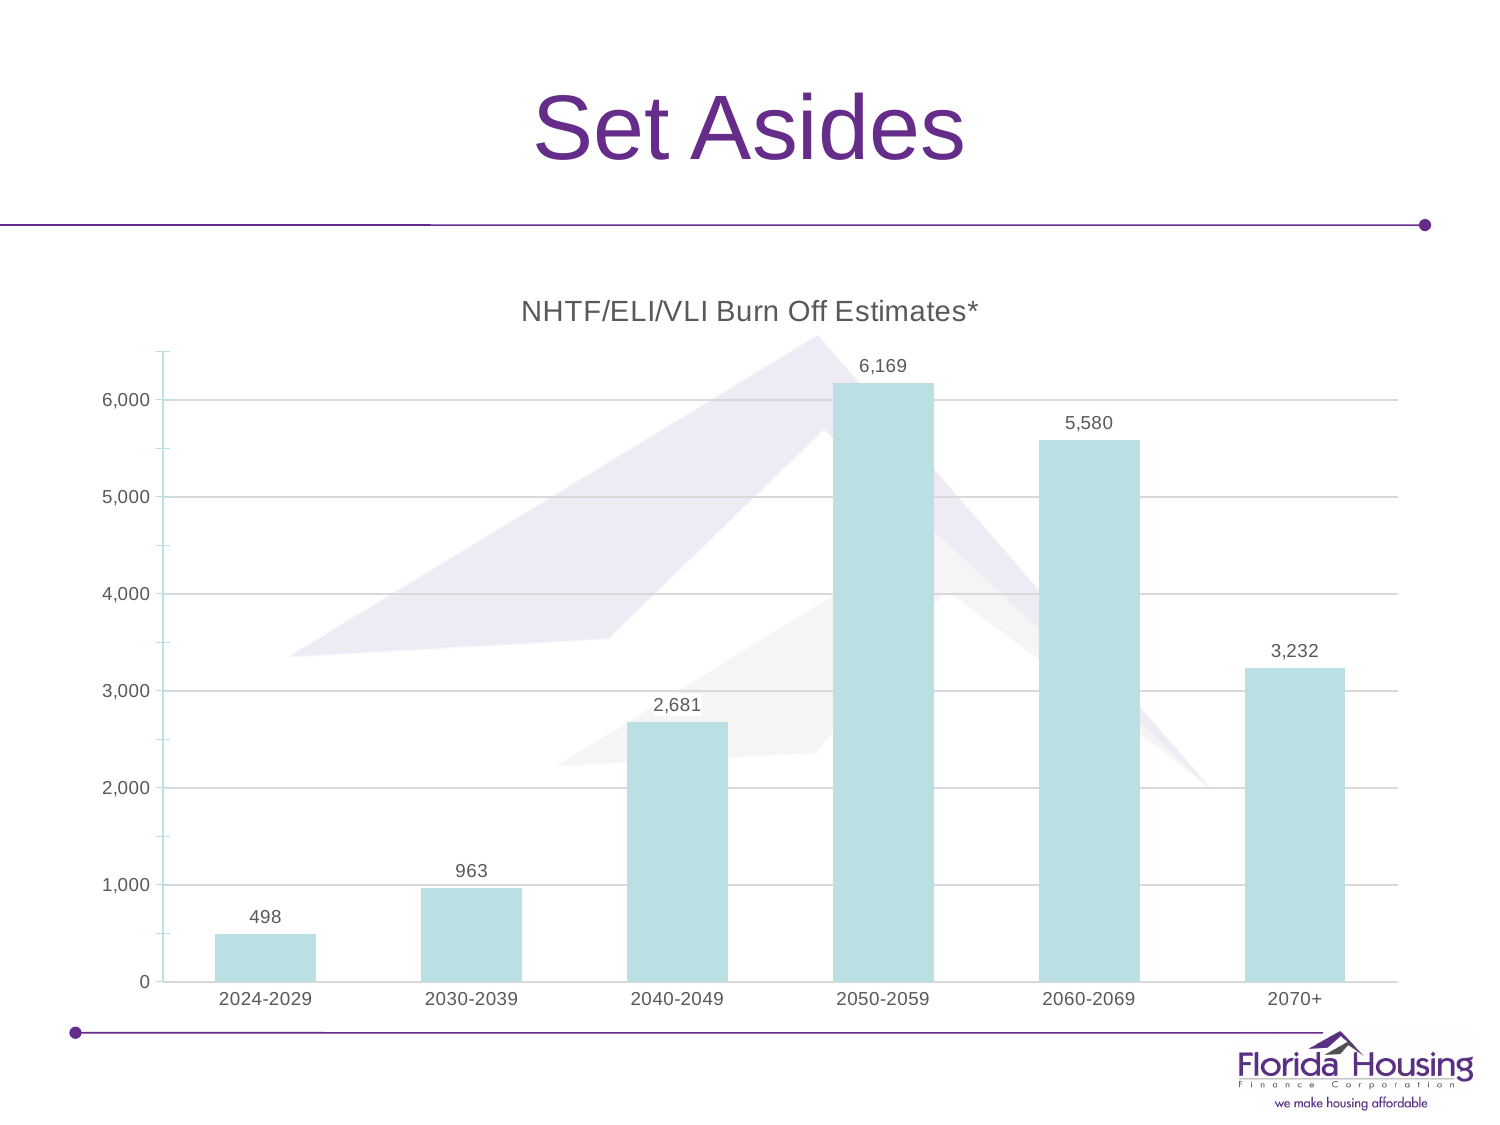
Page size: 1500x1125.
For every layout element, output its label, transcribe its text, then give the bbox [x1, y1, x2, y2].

picture [1237, 1029, 1475, 1113]
chart [74, 262, 1425, 1025]
title Set Asides [75, 45, 1425, 200]
